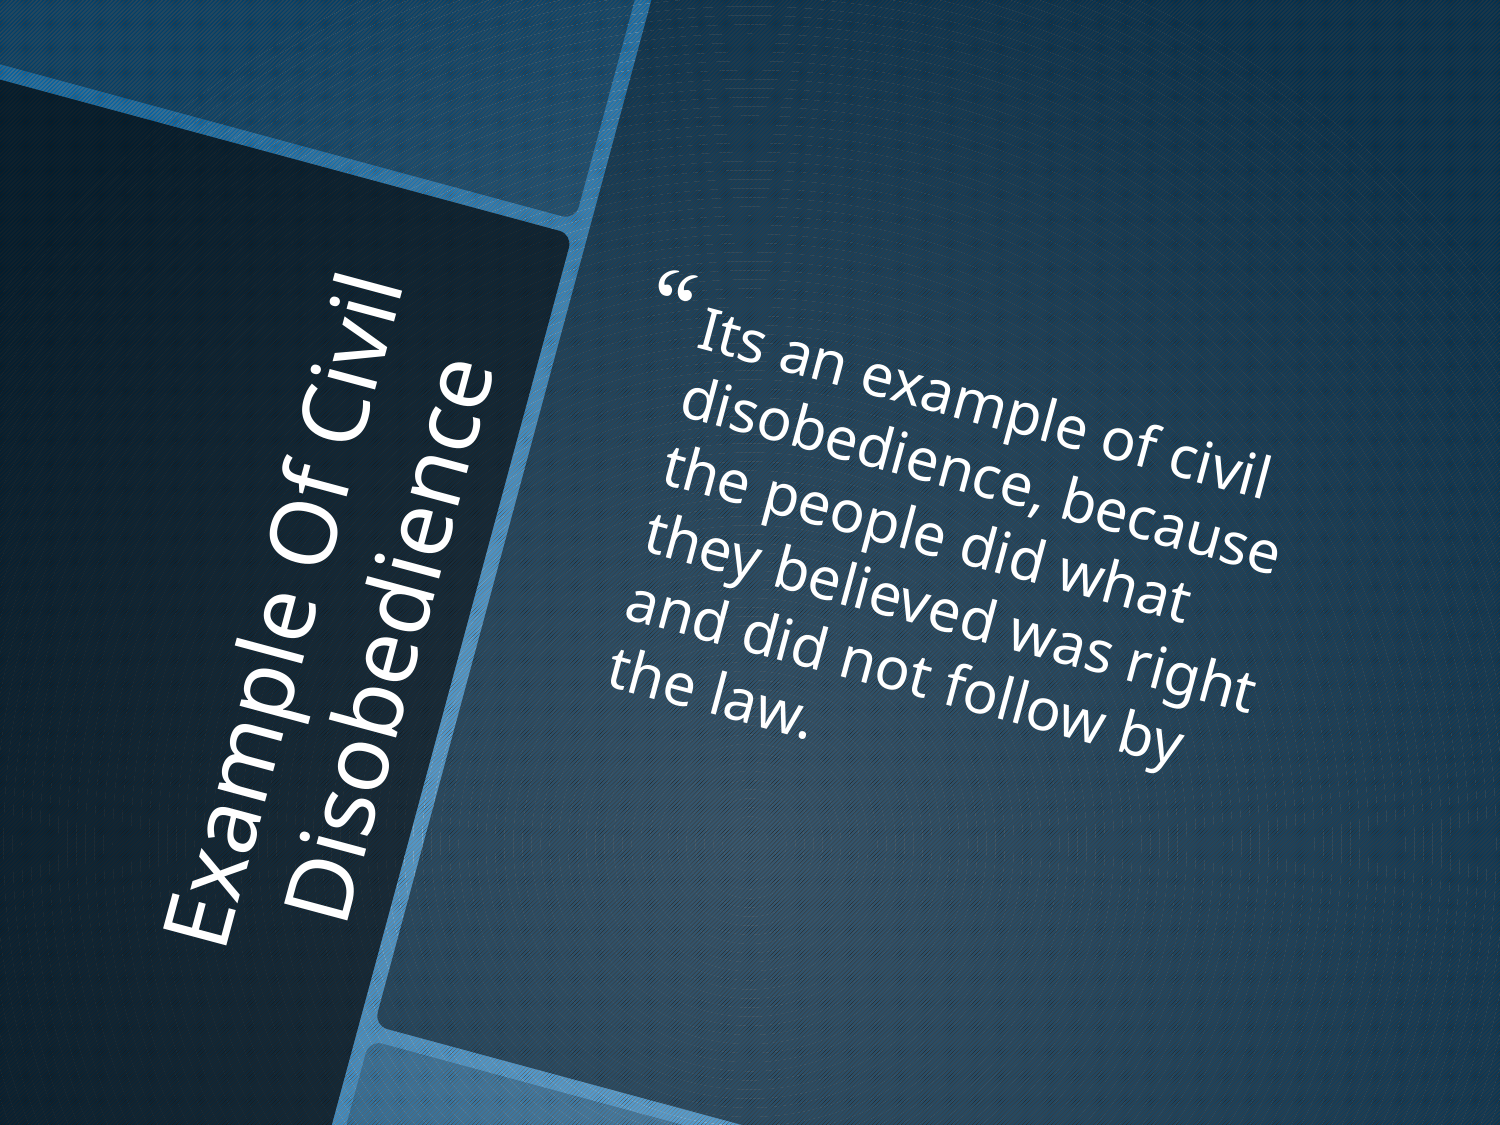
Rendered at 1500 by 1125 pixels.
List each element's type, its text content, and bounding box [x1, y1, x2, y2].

list Its an example of civil disobedience, because the people did what they believed was right and did not follow by the law. [475, 72, 1430, 1076]
title Example Of Civil Disobedience [69, 181, 554, 1056]
